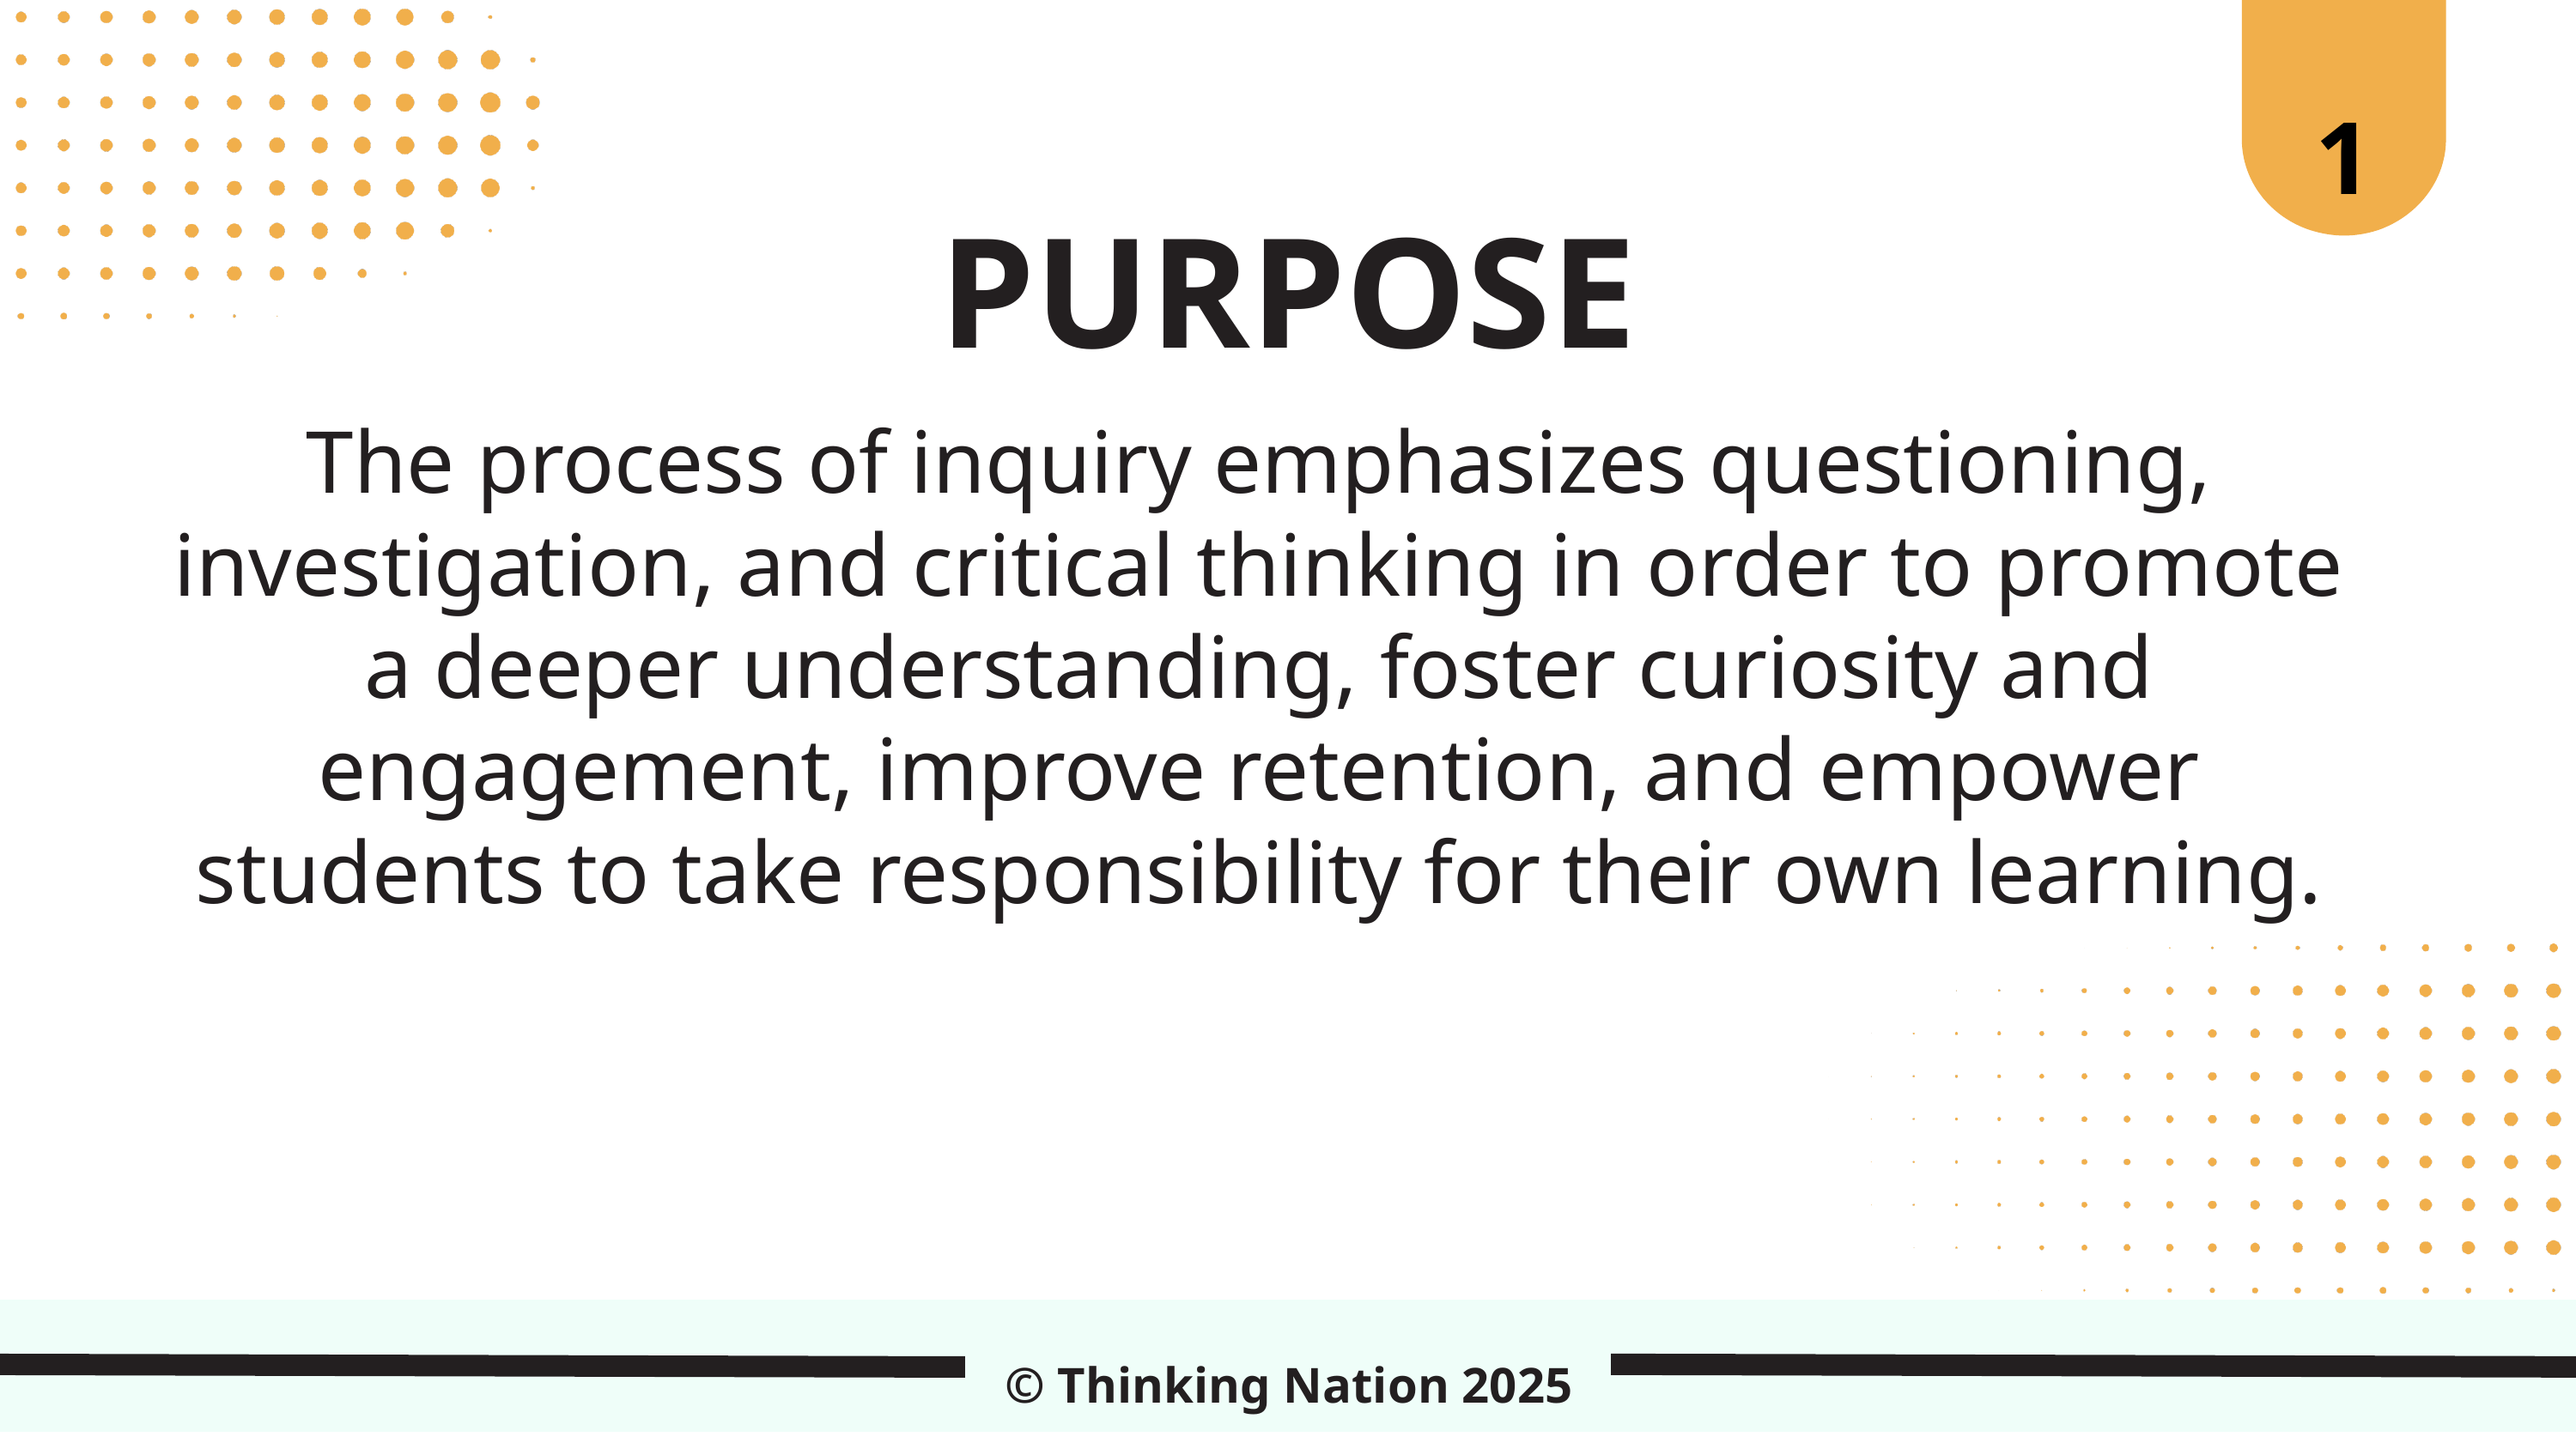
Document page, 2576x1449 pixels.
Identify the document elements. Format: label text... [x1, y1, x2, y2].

text_box PURPOSE [359, 123, 2216, 379]
text_box [0, 0, 540, 319]
text_box The process of inquiry emphasizes questioning, investigation, and critical thinking in order to promote a deeper understanding, foster curiosity and engagement, improve retention, and empower students to take responsibility for their own learning. [170, 408, 2349, 921]
text_box [1828, 943, 2576, 1294]
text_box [0, 1299, 2576, 1433]
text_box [2233, 0, 2455, 236]
